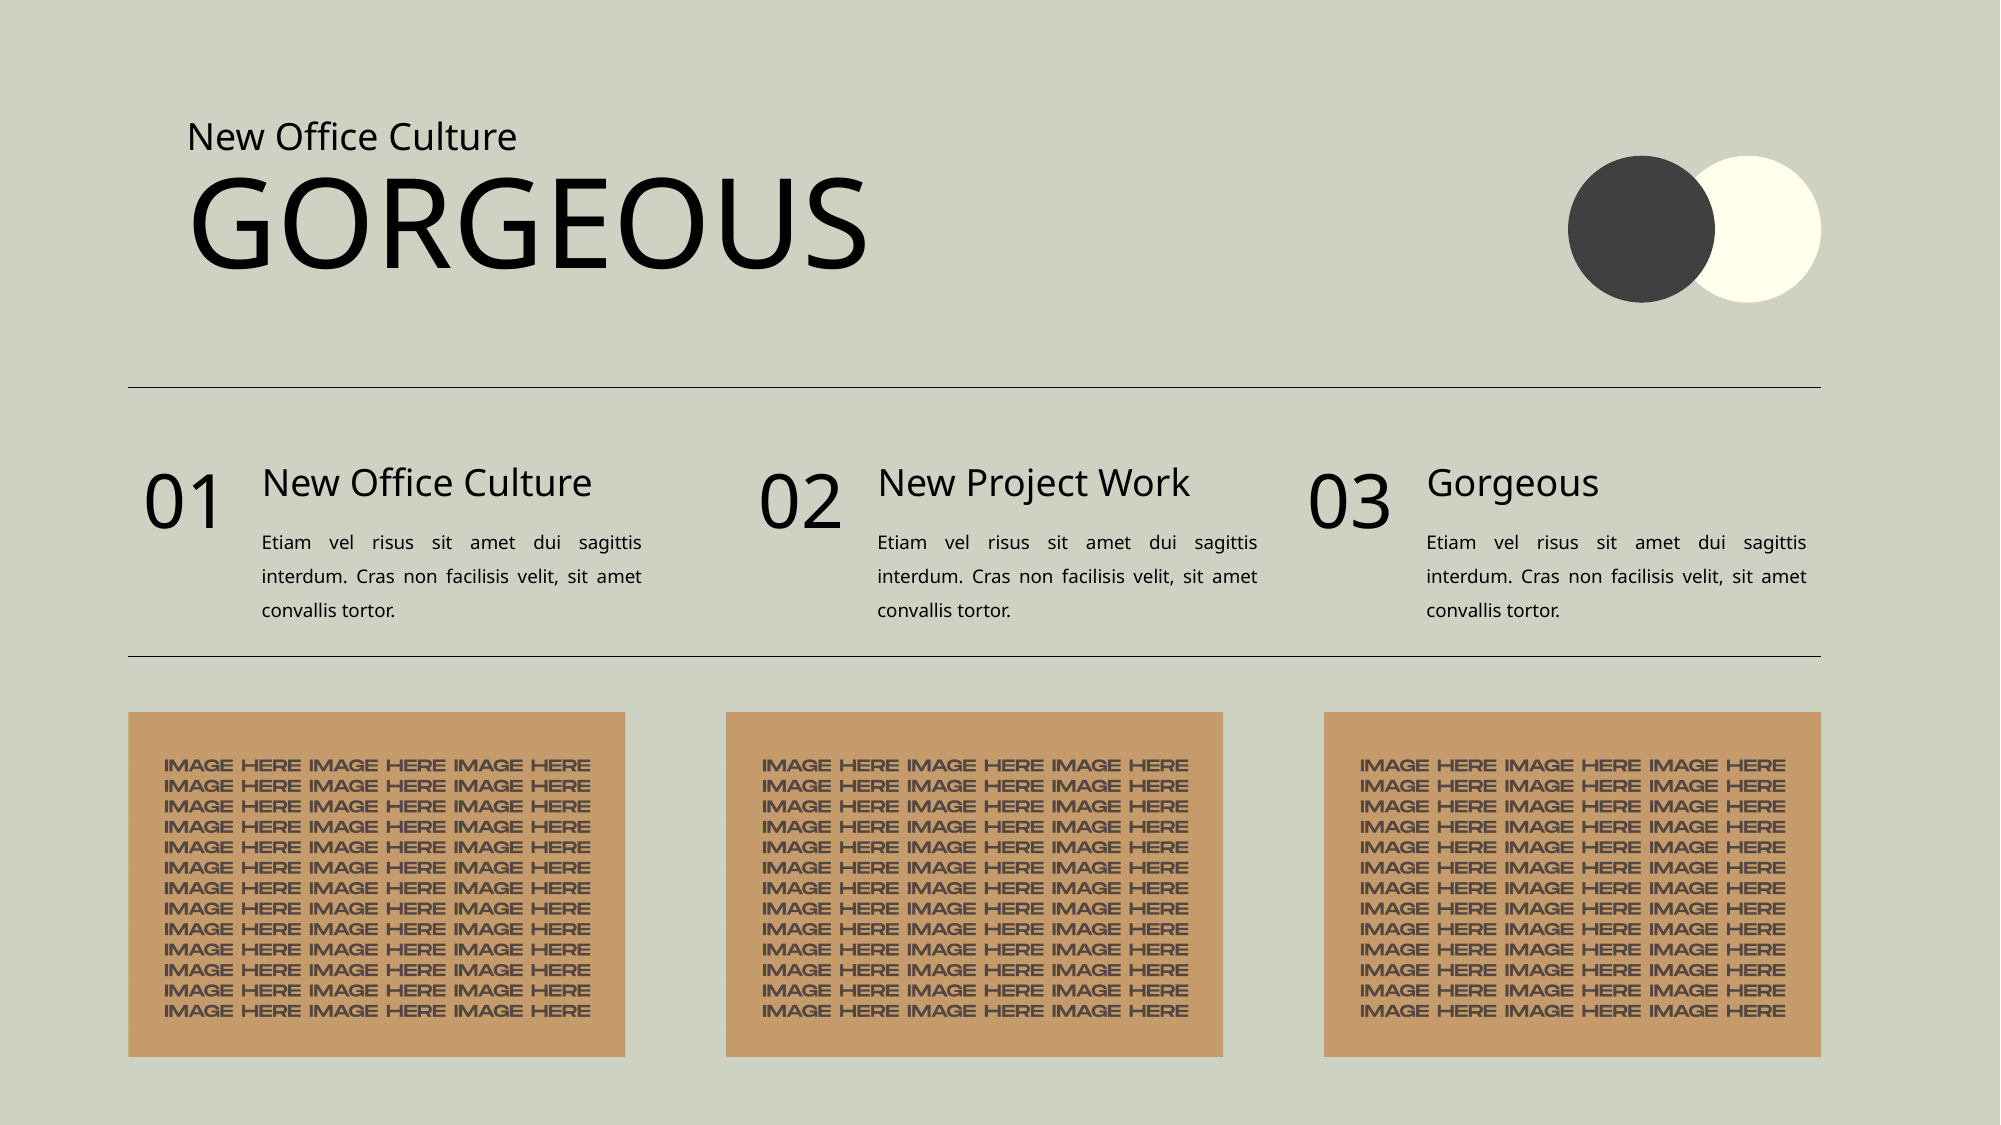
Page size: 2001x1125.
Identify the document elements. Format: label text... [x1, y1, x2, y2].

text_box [128, 387, 1822, 657]
text_box New Office Culture [171, 105, 582, 166]
picture [1323, 712, 1822, 1057]
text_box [1567, 155, 1822, 303]
picture [128, 712, 626, 1057]
picture [726, 712, 1224, 1057]
text_box GORGEOUS [171, 136, 1078, 301]
